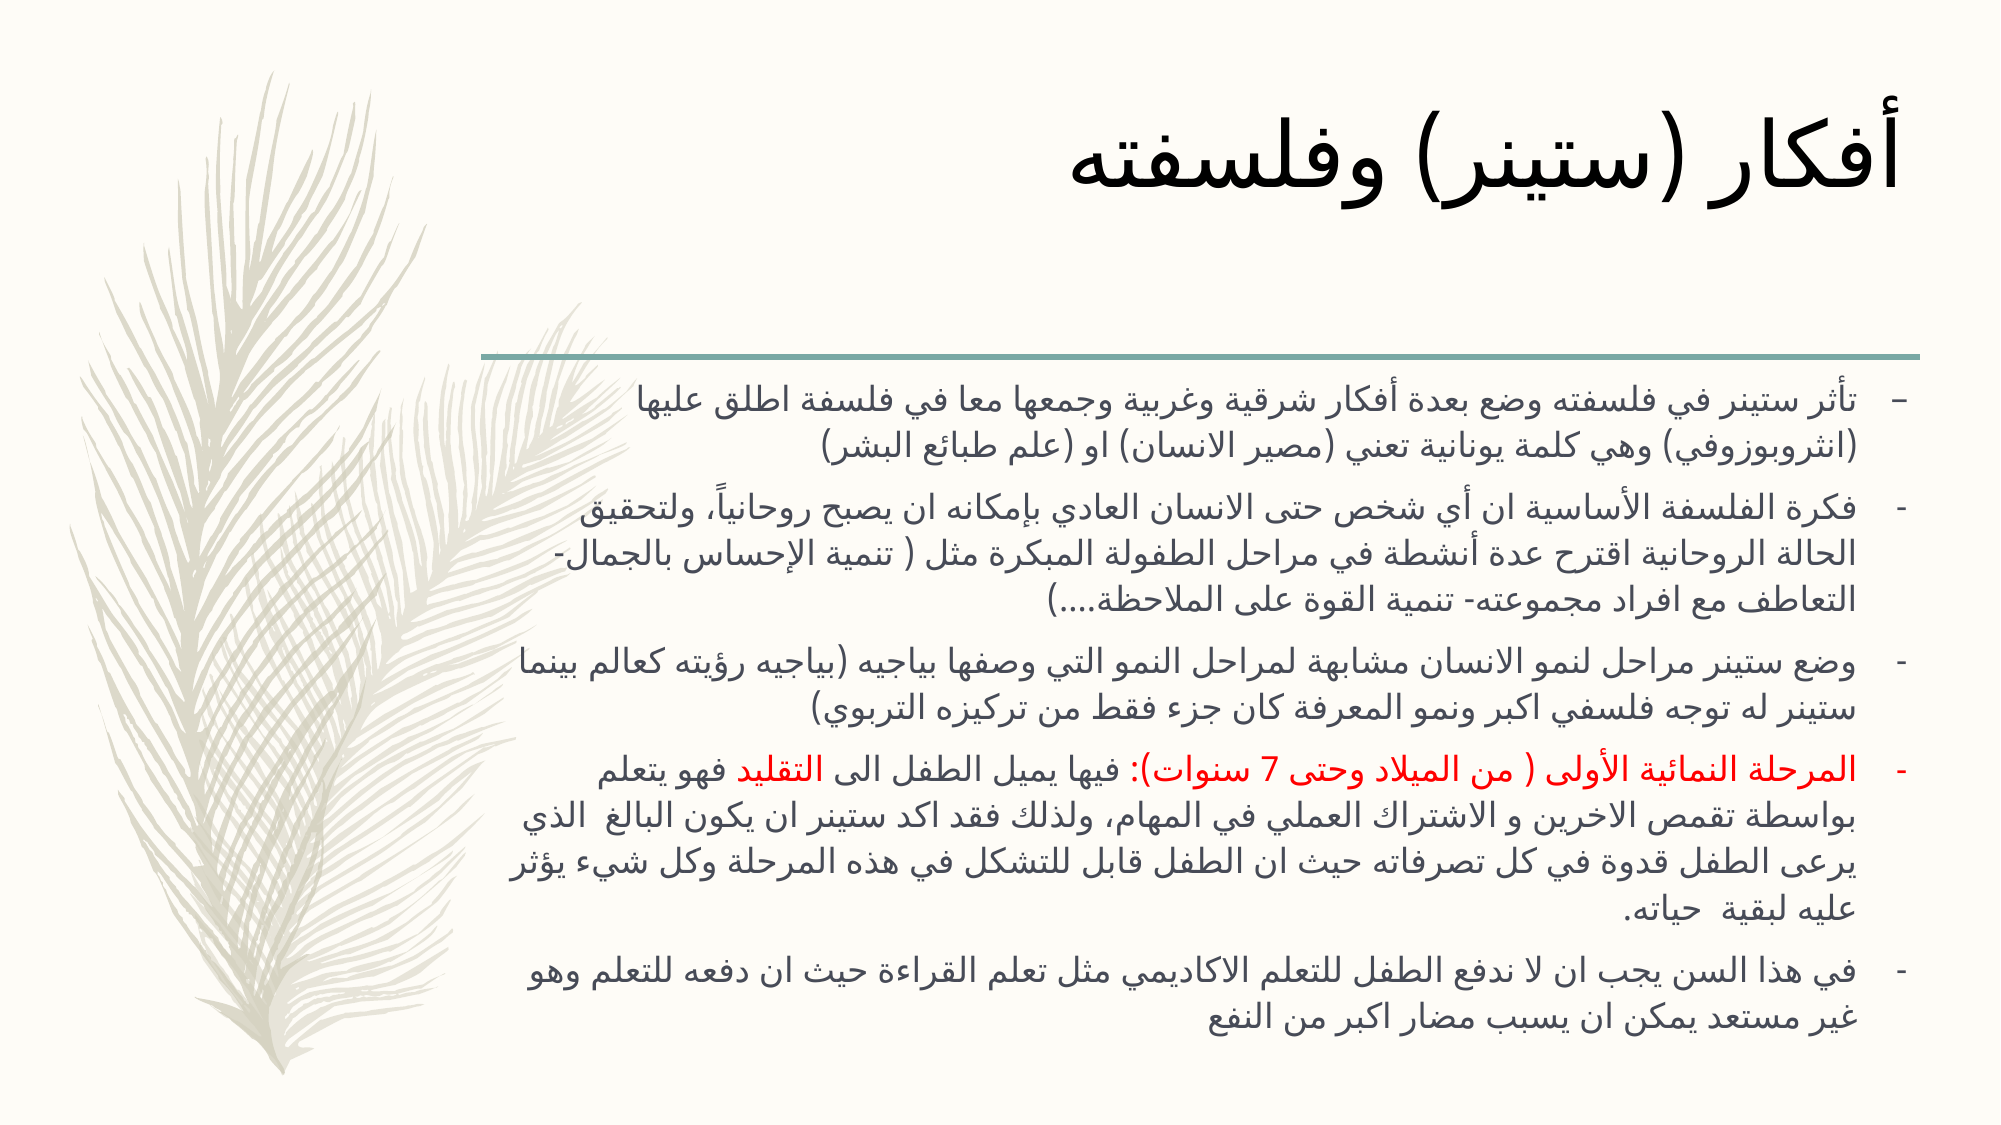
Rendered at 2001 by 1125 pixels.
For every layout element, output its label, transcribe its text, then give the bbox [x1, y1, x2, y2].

list تأثر ستينر في فلسفته وضع بعدة أفكار شرقية وغربية وجمعها معا في فلسفة اطلق عليها (انثروبوزوفي) وهي كلمة يونانية تعني (مصير الانسان) او (علم طبائع البشر) فكرة الفلسفة الأساسية ان أي شخص حتى الانسان العادي بإمكانه ان يصبح روحانياً، ولتحقيق الحالة الروحانية اقترح عدة أنشطة في مراحل الطفولة المبكرة مثل ( تنمية الإحساس بالجمال- التعاطف مع افراد مجموعته- تنمية القوة على الملاحظة....) وضع ستينر مراحل لنمو الانسان مشابهة لمراحل النمو التي وصفها بياجيه (بياجيه رؤيته كعالم بينما ستينر له توجه فلسفي اكبر ونمو المعرفة كان جزء فقط من تركيزه التربوي) المرحلة النمائية الأولى ( من الميلاد وحتى 7 سنوات): فيها يميل الطفل الى التقليد فهو يتعلم بواسطة تقمص الاخرين و الاشتراك العملي في المهام، ولذلك فقد اكد ستينر ان يكون البالغ الذي يرعى الطفل قدوة في كل تصرفاته حيث ان الطفل قابل للتشكل في هذه المرحلة وكل شيء يؤثر عليه لبقية حياته. في هذا السن يجب ان لا ندفع الطفل للتعلم الاكاديمي مثل تعلم القراءة حيث ان دفعه للتعلم وهو غير مستعد يمكن ان يسبب مضار اكبر من النفع [481, 364, 1920, 1055]
title أفكار (ستينر) وفلسفته [481, 93, 1920, 257]
